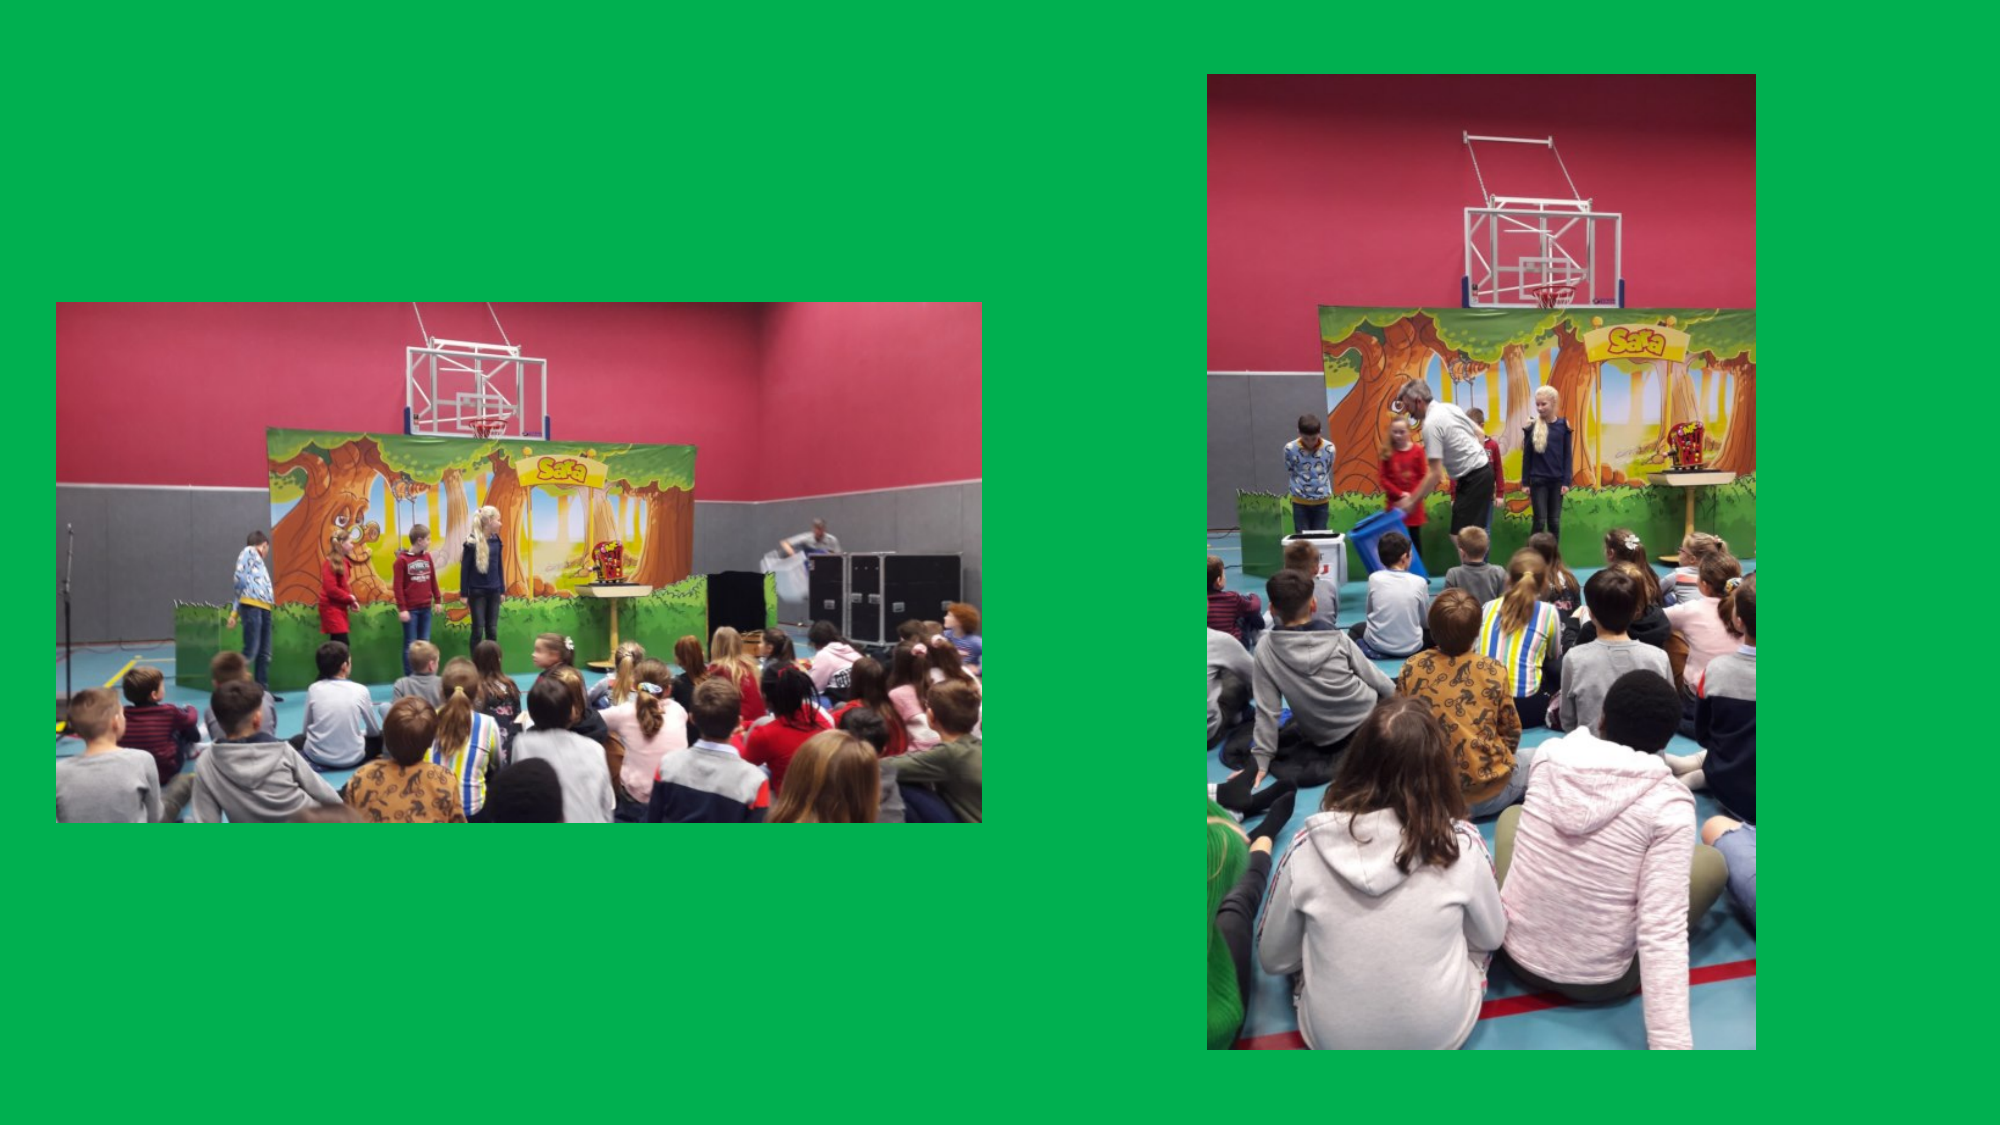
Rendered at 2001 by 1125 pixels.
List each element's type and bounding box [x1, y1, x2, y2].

picture [1206, 74, 1756, 1050]
picture [56, 302, 982, 823]
